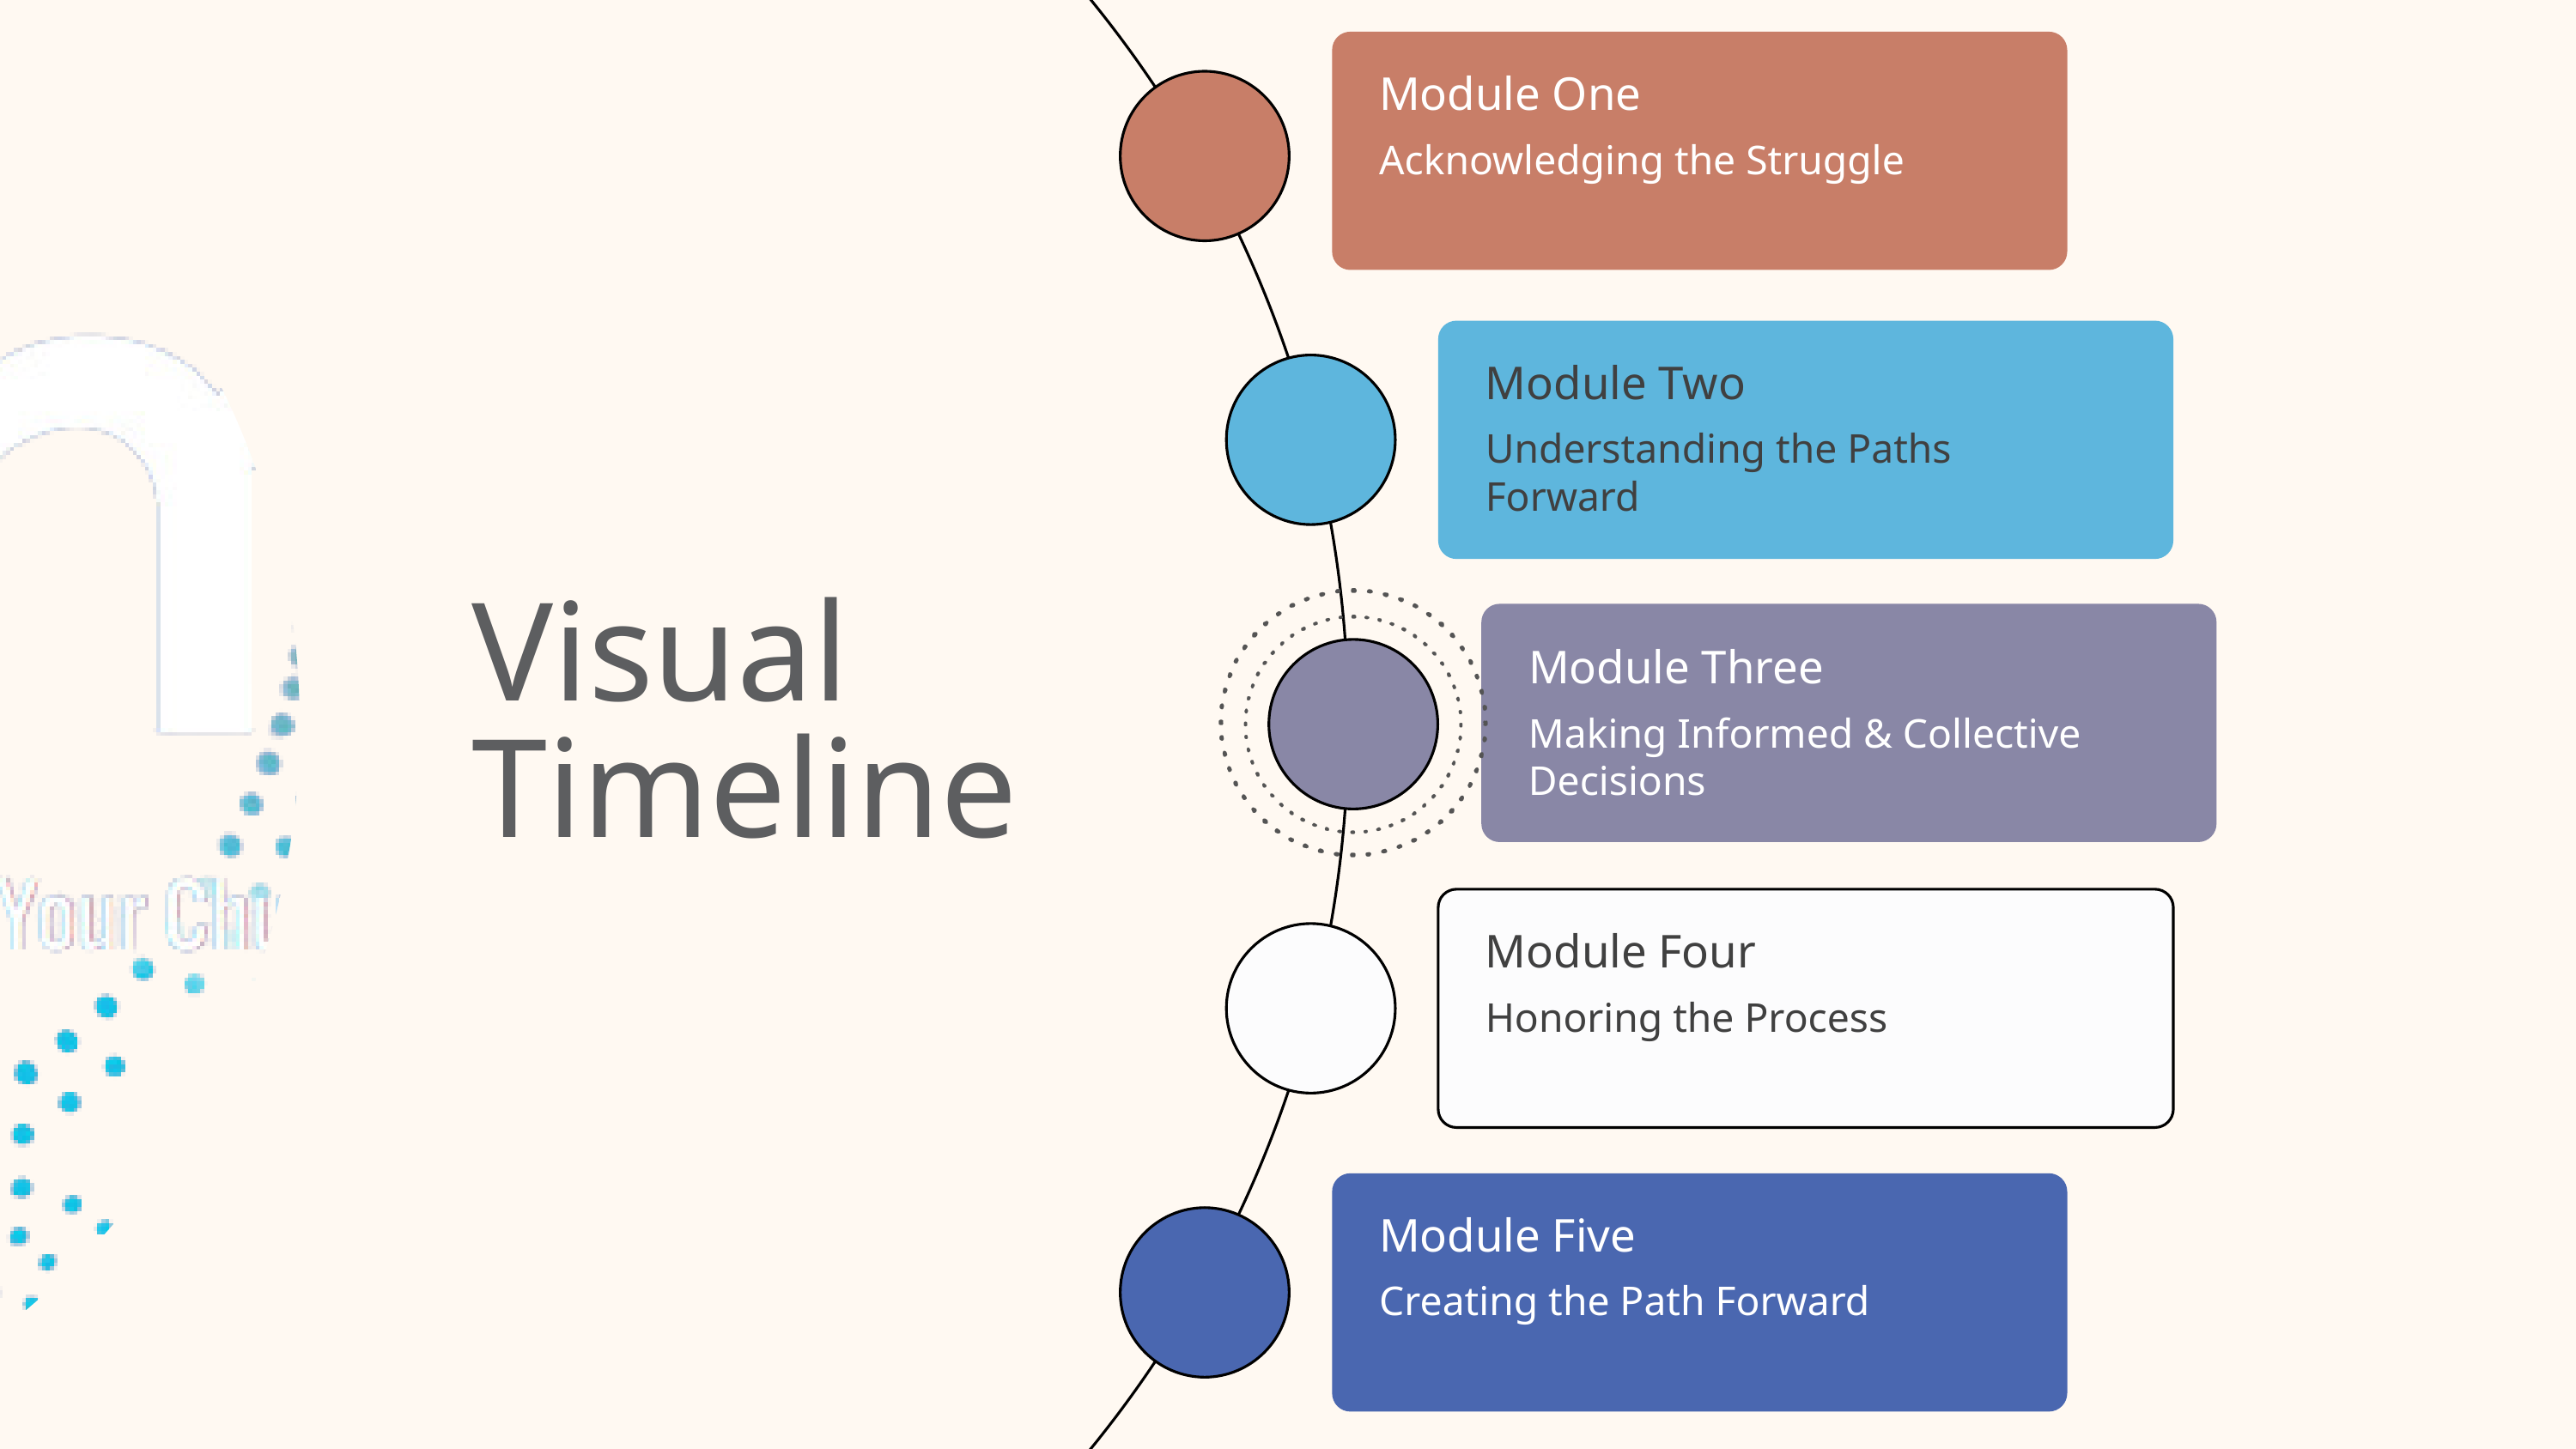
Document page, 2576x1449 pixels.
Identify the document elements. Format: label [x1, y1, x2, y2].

text_box [305, 0, 1354, 1449]
text_box [0, 0, 301, 1449]
text_box [1119, 1207, 1290, 1378]
text_box [1480, 603, 2217, 843]
text_box [1225, 355, 1396, 525]
text_box [1360, 588, 1488, 858]
text_box [1119, 70, 1290, 241]
text_box [1332, 1173, 2068, 1412]
text_box [1437, 888, 2174, 1128]
text_box [1437, 320, 2174, 560]
text_box [1225, 923, 1396, 1094]
text_box [1267, 639, 1439, 809]
text_box [1332, 31, 2068, 270]
